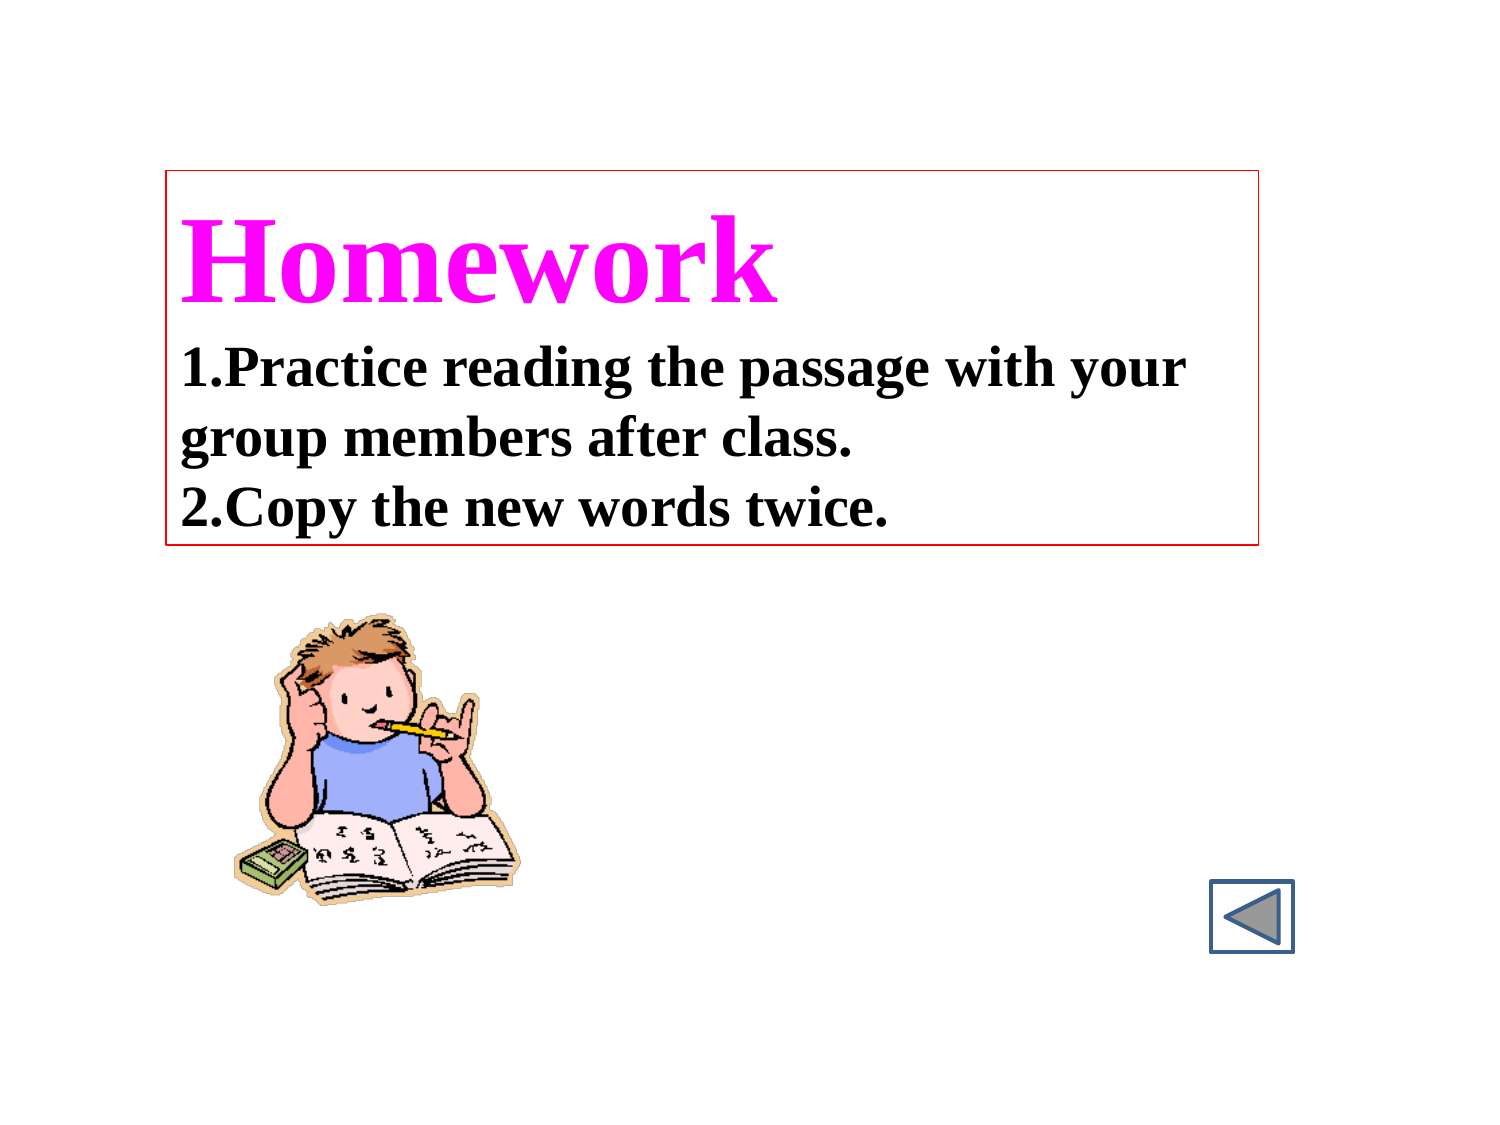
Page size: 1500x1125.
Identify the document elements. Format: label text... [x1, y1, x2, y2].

text_box Homework 1.Practice reading the passage with your group members after class. 2.Copy the new words twice. [165, 170, 1259, 546]
picture [232, 609, 525, 910]
text_box [1209, 879, 1295, 954]
